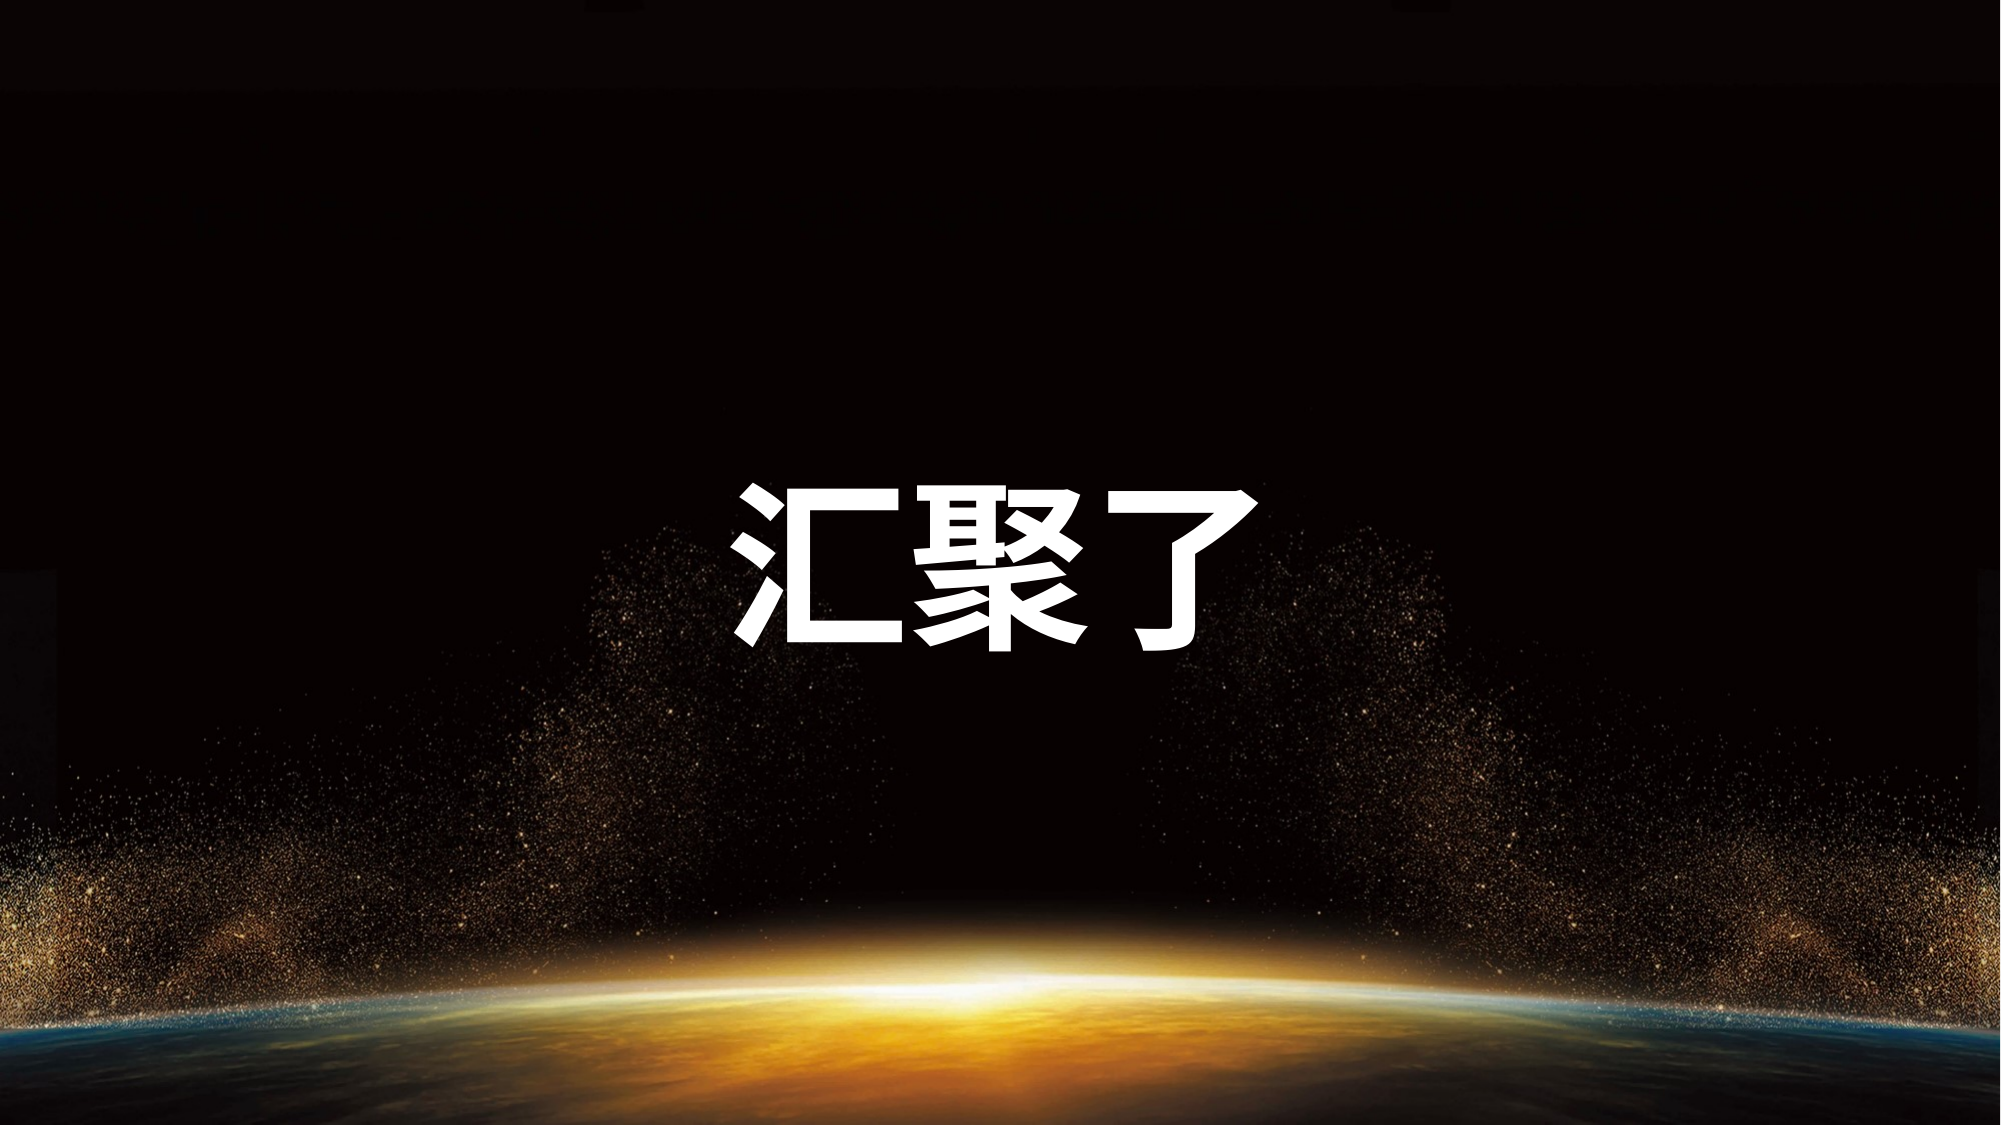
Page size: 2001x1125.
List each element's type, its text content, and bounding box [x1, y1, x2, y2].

picture [0, 0, 2001, 1125]
text_box 汇聚了 [710, 443, 1290, 679]
